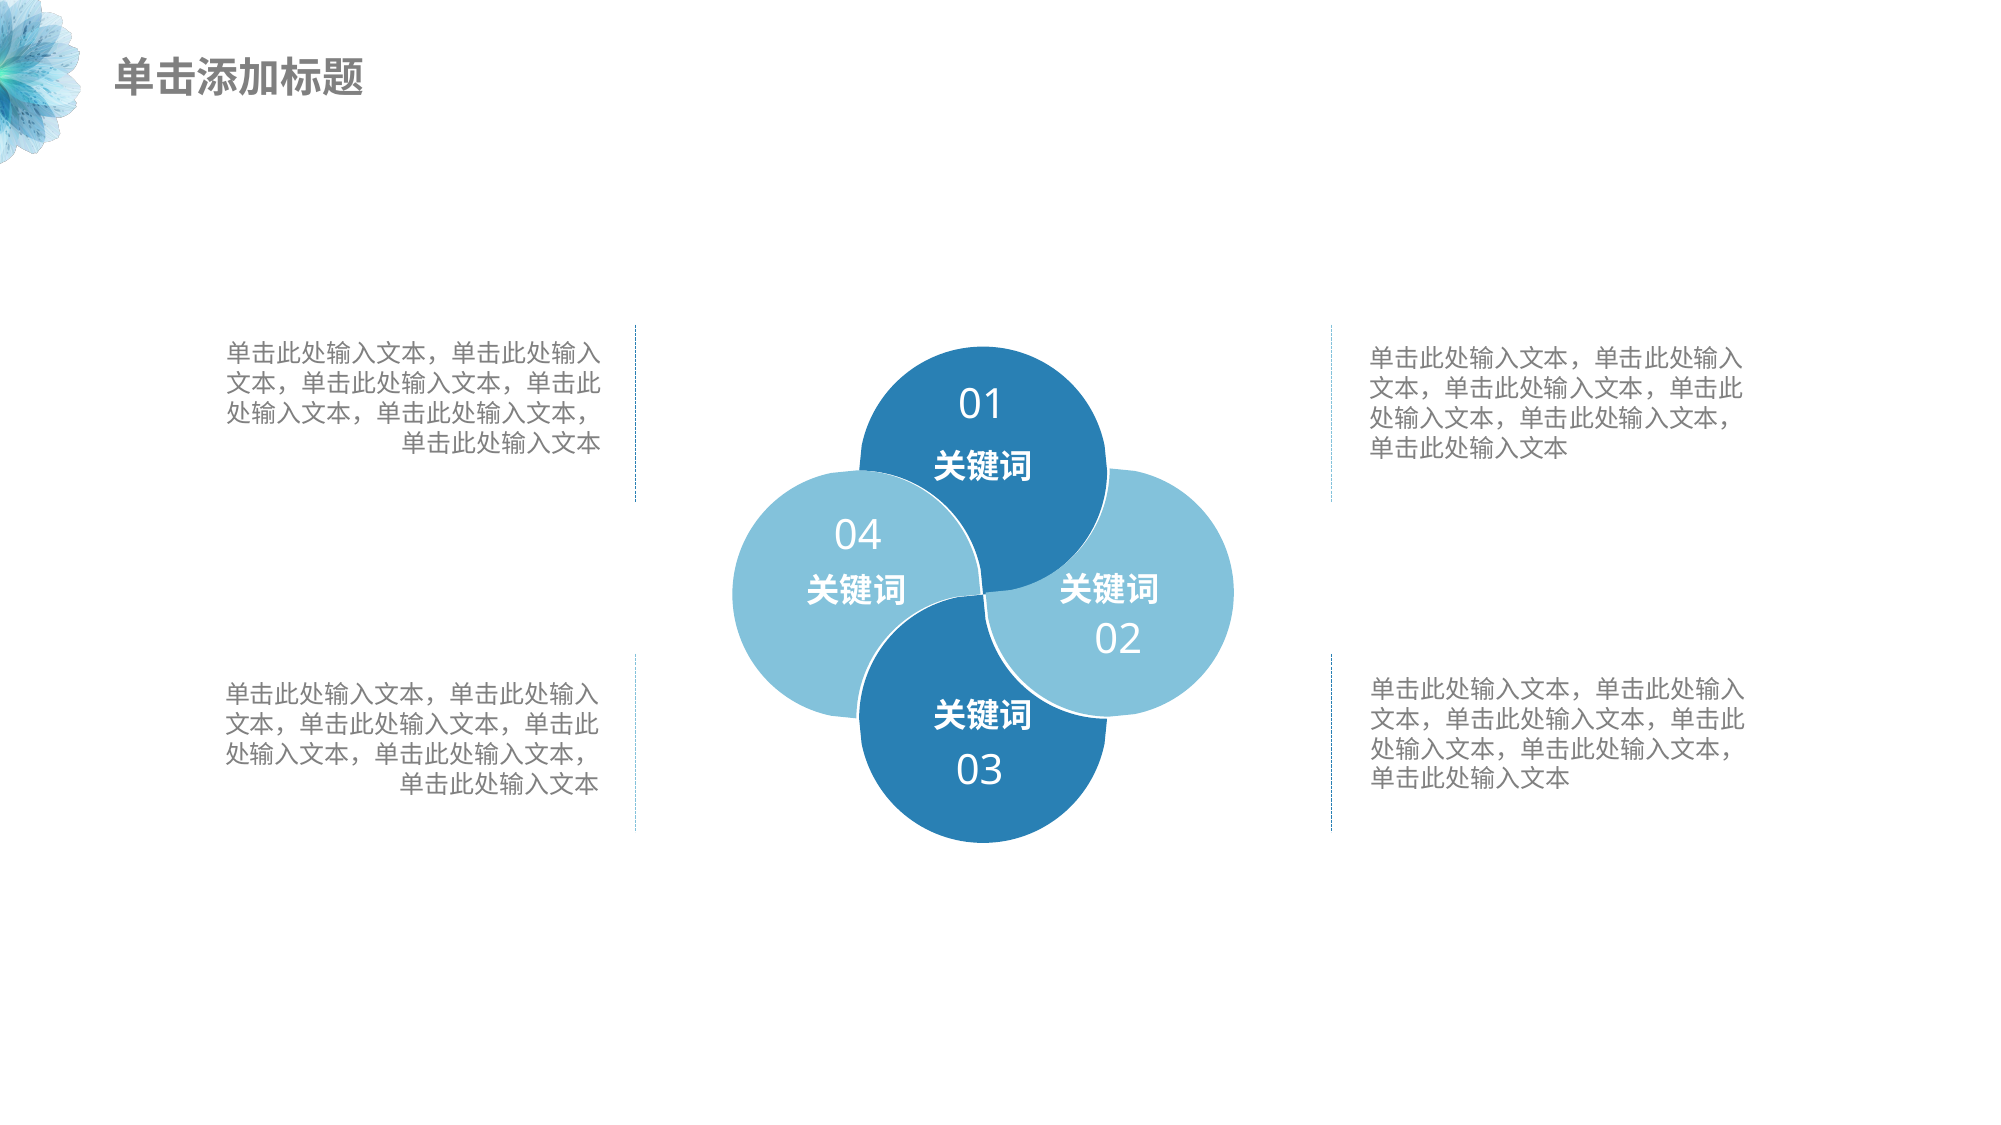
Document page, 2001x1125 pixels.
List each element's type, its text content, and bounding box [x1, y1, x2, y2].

picture [0, 0, 81, 164]
text_box 02 [1079, 604, 1160, 670]
text_box 01 [943, 369, 1024, 435]
text_box 单击此处输入文本，单击此处输入文本，单击此处输入文本，单击此处输入文本，单击此处输入文本，单击此处输入文本 [209, 671, 615, 807]
text_box 04 [819, 500, 899, 566]
text_box 关键词 [858, 345, 1108, 593]
text_box 单击此处输入文本，单击此处输入文本，单击此处输入文本，单击此处输入文本，单击此处输入文本，单击此处输入文本 [210, 329, 617, 465]
text_box 单击此处输入文本，单击此处输入文本，单击此处输入文本，单击此处输入文本，单击此处输入文本，单击此处输入文本 [1354, 335, 1761, 470]
text_box 单击此处输入文本，单击此处输入文本，单击此处输入文本，单击此处输入文本，单击此处输入文本，单击此处输入文本 [1356, 665, 1762, 801]
text_box 关键词 [984, 467, 1235, 718]
text_box 单击添加标题 [98, 43, 594, 108]
text_box 关键词 [858, 593, 1109, 844]
text_box 03 [941, 735, 1021, 800]
text_box 关键词 [731, 469, 982, 720]
